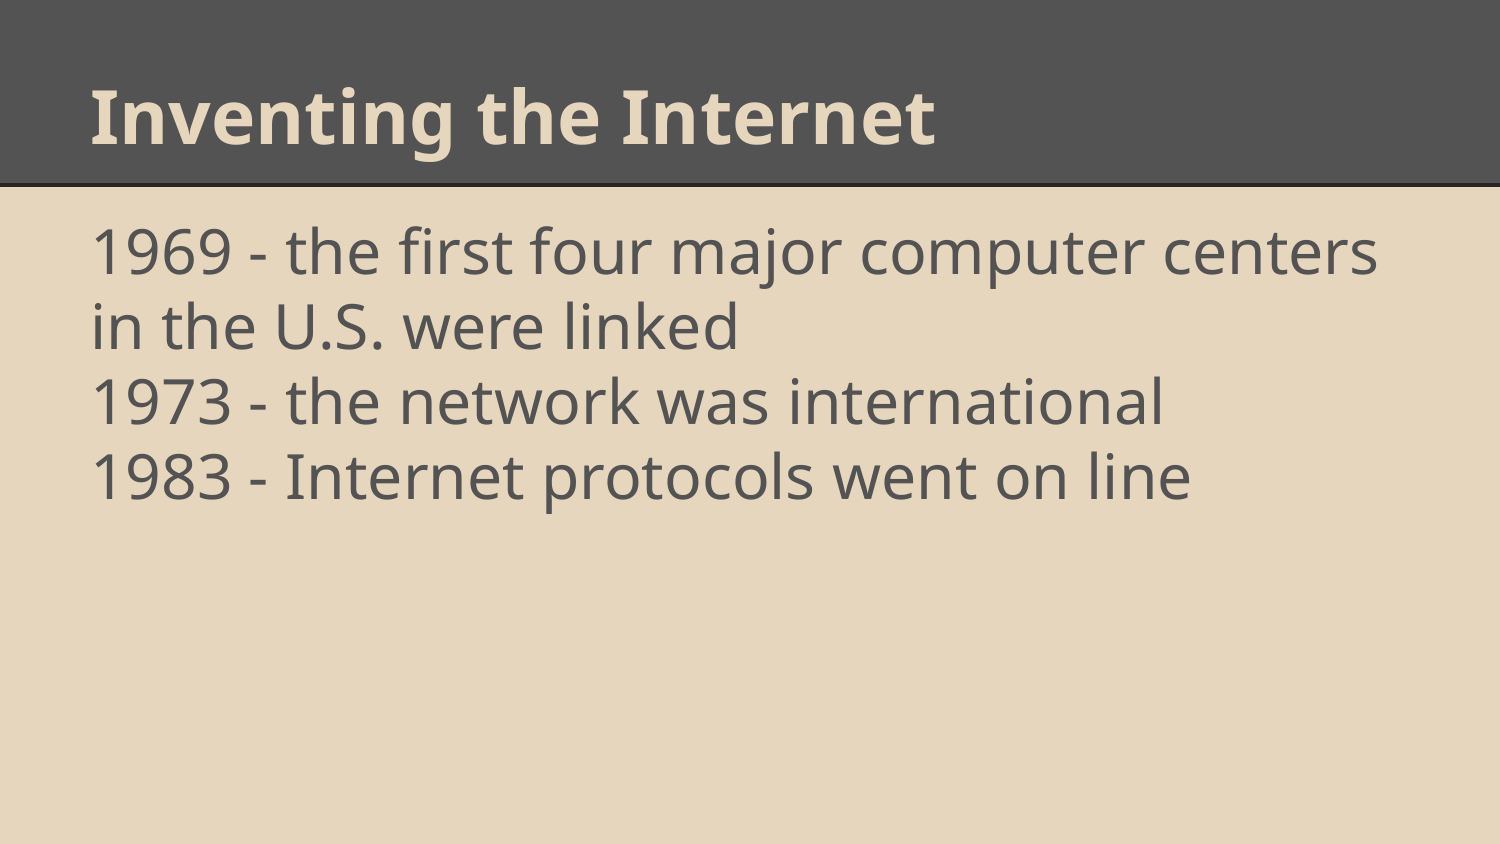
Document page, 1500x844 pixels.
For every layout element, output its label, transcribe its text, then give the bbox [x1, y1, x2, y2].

list 1969 - the first four major computer centers in the U.S. were linked 1973 - the network was international 1983 - Internet protocols went on line [75, 196, 1425, 808]
title Inventing the Internet [75, 33, 1425, 175]
